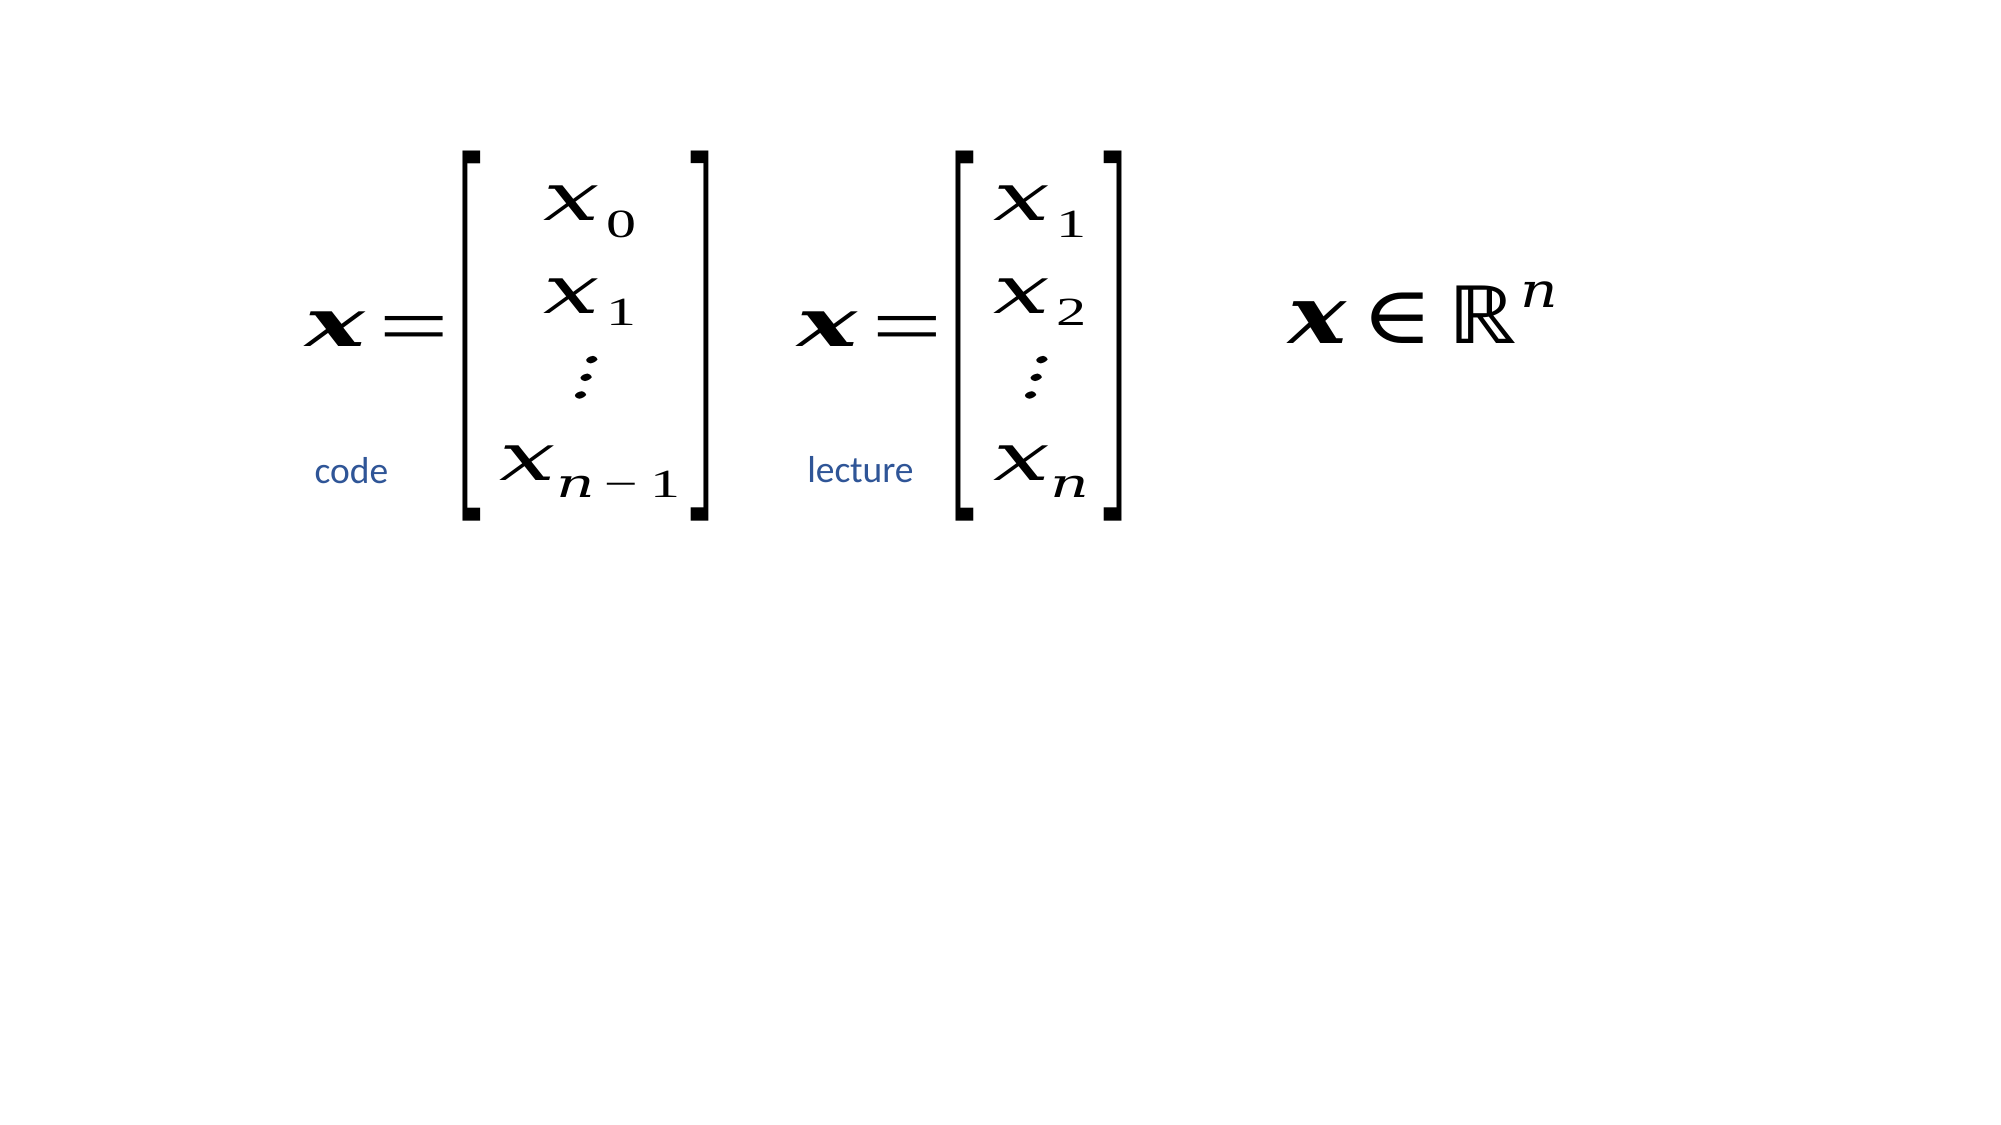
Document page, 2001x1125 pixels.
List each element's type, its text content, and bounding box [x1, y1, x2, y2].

text_box code [299, 438, 404, 499]
text_box lecture [792, 437, 929, 498]
